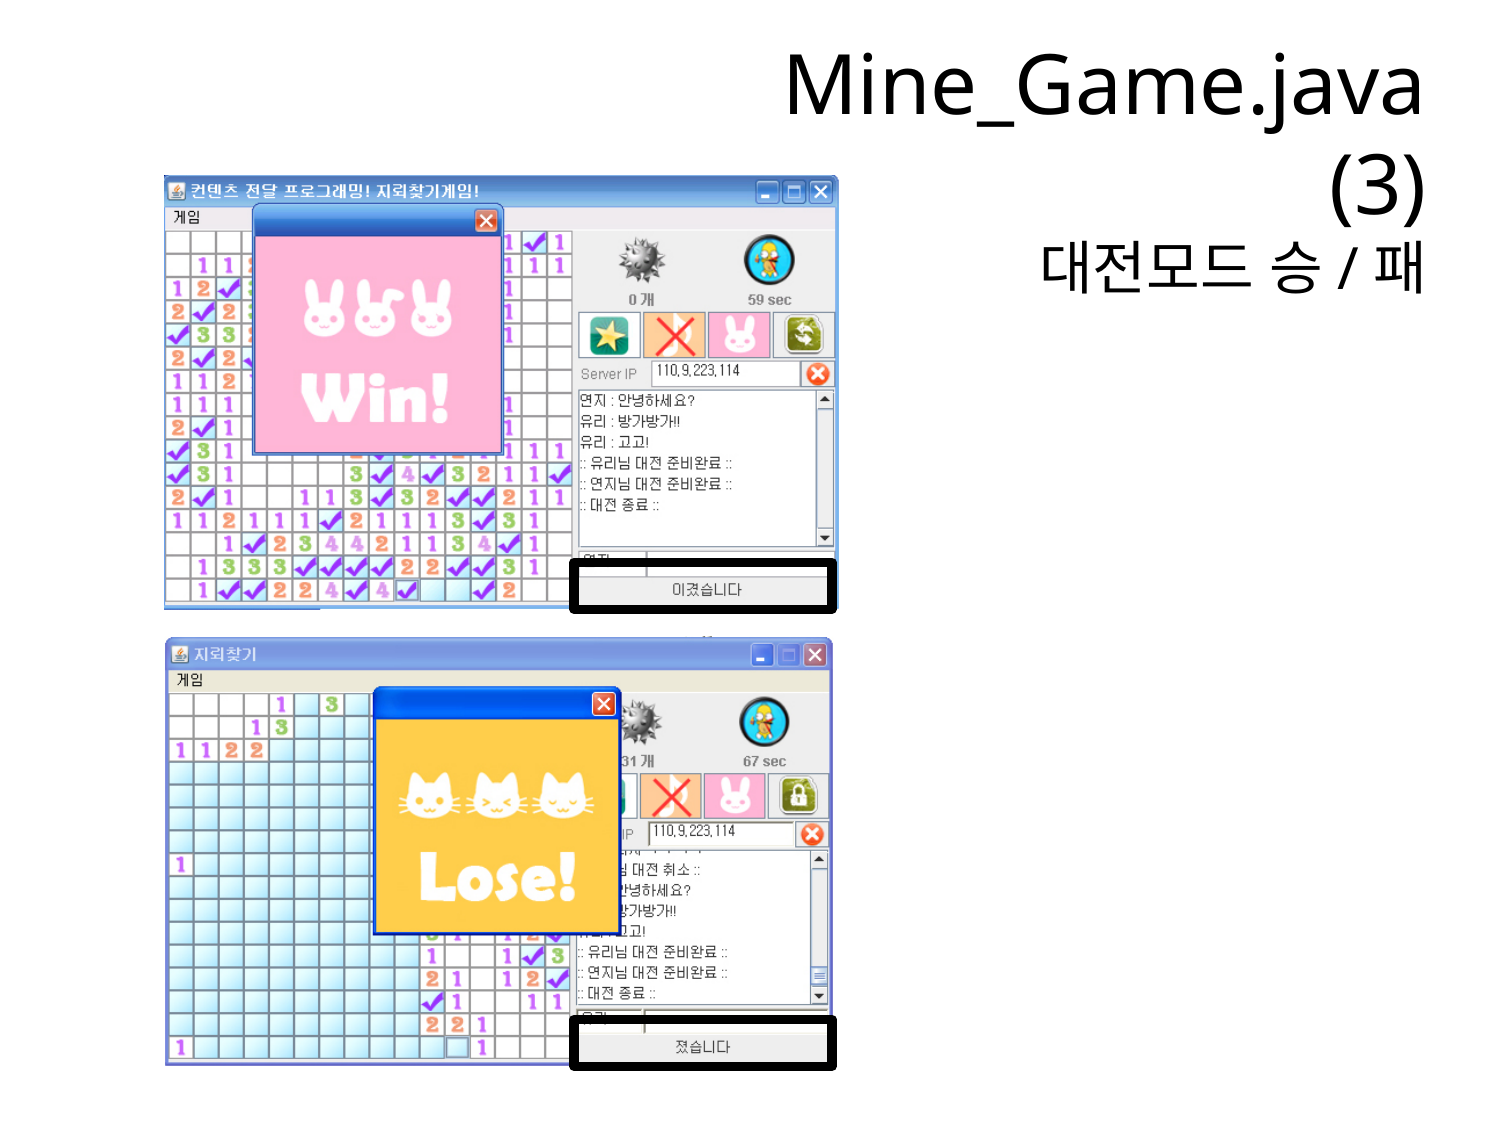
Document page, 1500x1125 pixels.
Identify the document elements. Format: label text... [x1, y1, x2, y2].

picture [163, 175, 840, 610]
picture [163, 636, 834, 1067]
text_box Mine_Game.java (3) 대전모드 승/패 [703, 23, 1442, 309]
